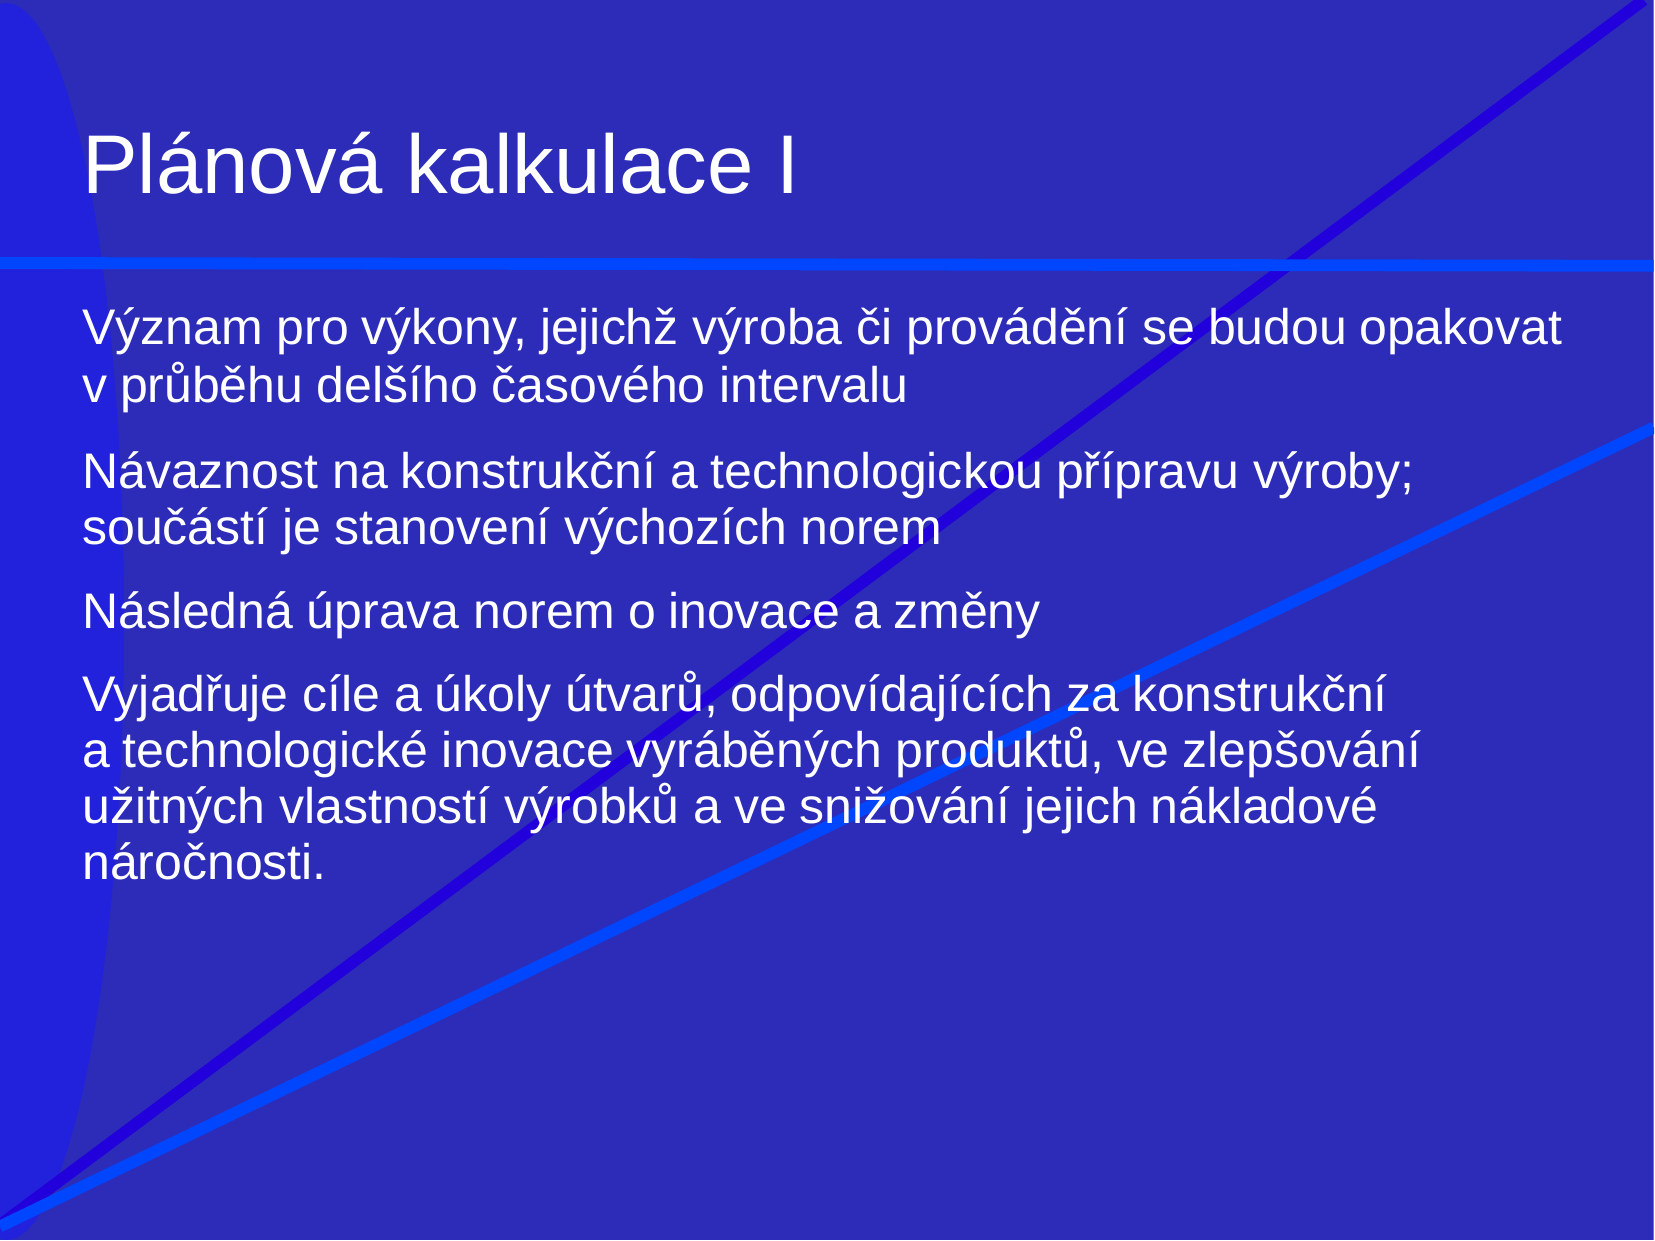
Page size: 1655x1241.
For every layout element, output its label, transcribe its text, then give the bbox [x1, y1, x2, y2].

title Plánová kalkulace I [80, 110, 1574, 296]
list Význam pro výkony, jejichž výroba či provádění se budou opakovat v průběhu delšího časového intervalu Návaznost na konstrukční a technologickou přípravu výroby; součástí je stanovení výchozích norem Následná úprava norem o inovace a změny Vyjadřuje cíle a úkoly útvarů, odpovídajících za konstrukční a technologické inovace vyráběných produktů, ve zlepšování užitných vlastností výrobků a ve snižování jejich nákladové náročnosti. [80, 296, 1574, 1002]
